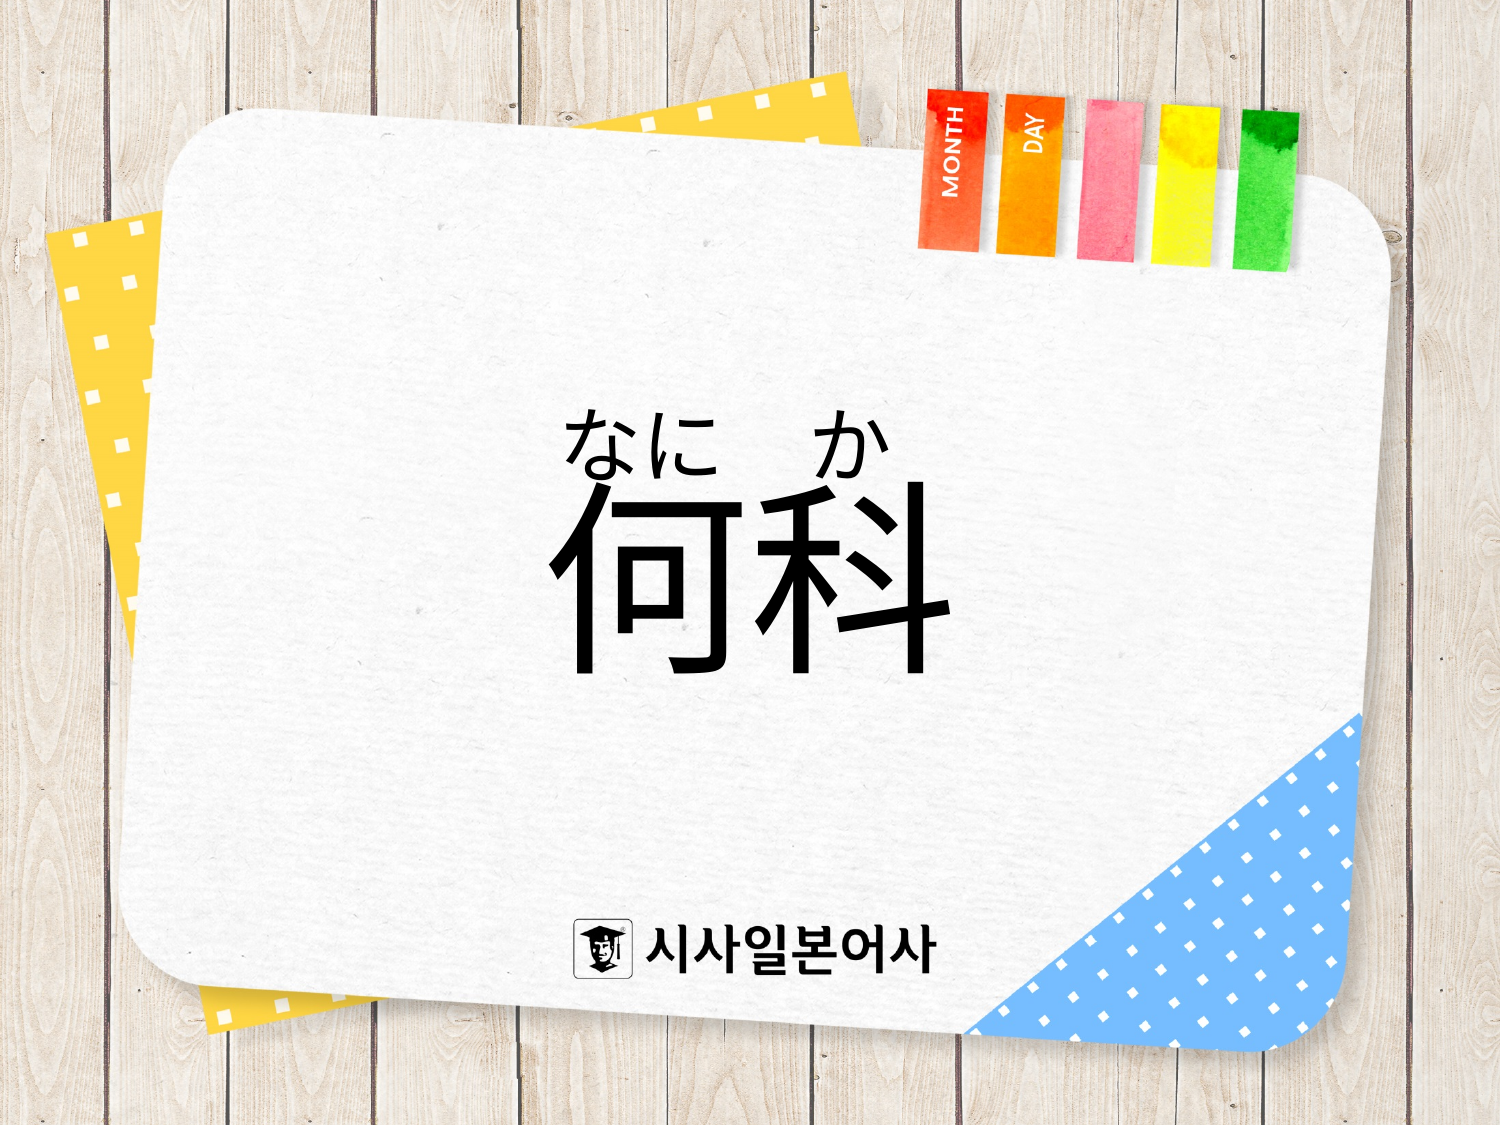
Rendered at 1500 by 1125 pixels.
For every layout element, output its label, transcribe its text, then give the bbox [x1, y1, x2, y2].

text_box なに か [543, 385, 907, 501]
title 何科 [75, 338, 1425, 811]
picture [0, 0, 1500, 1125]
